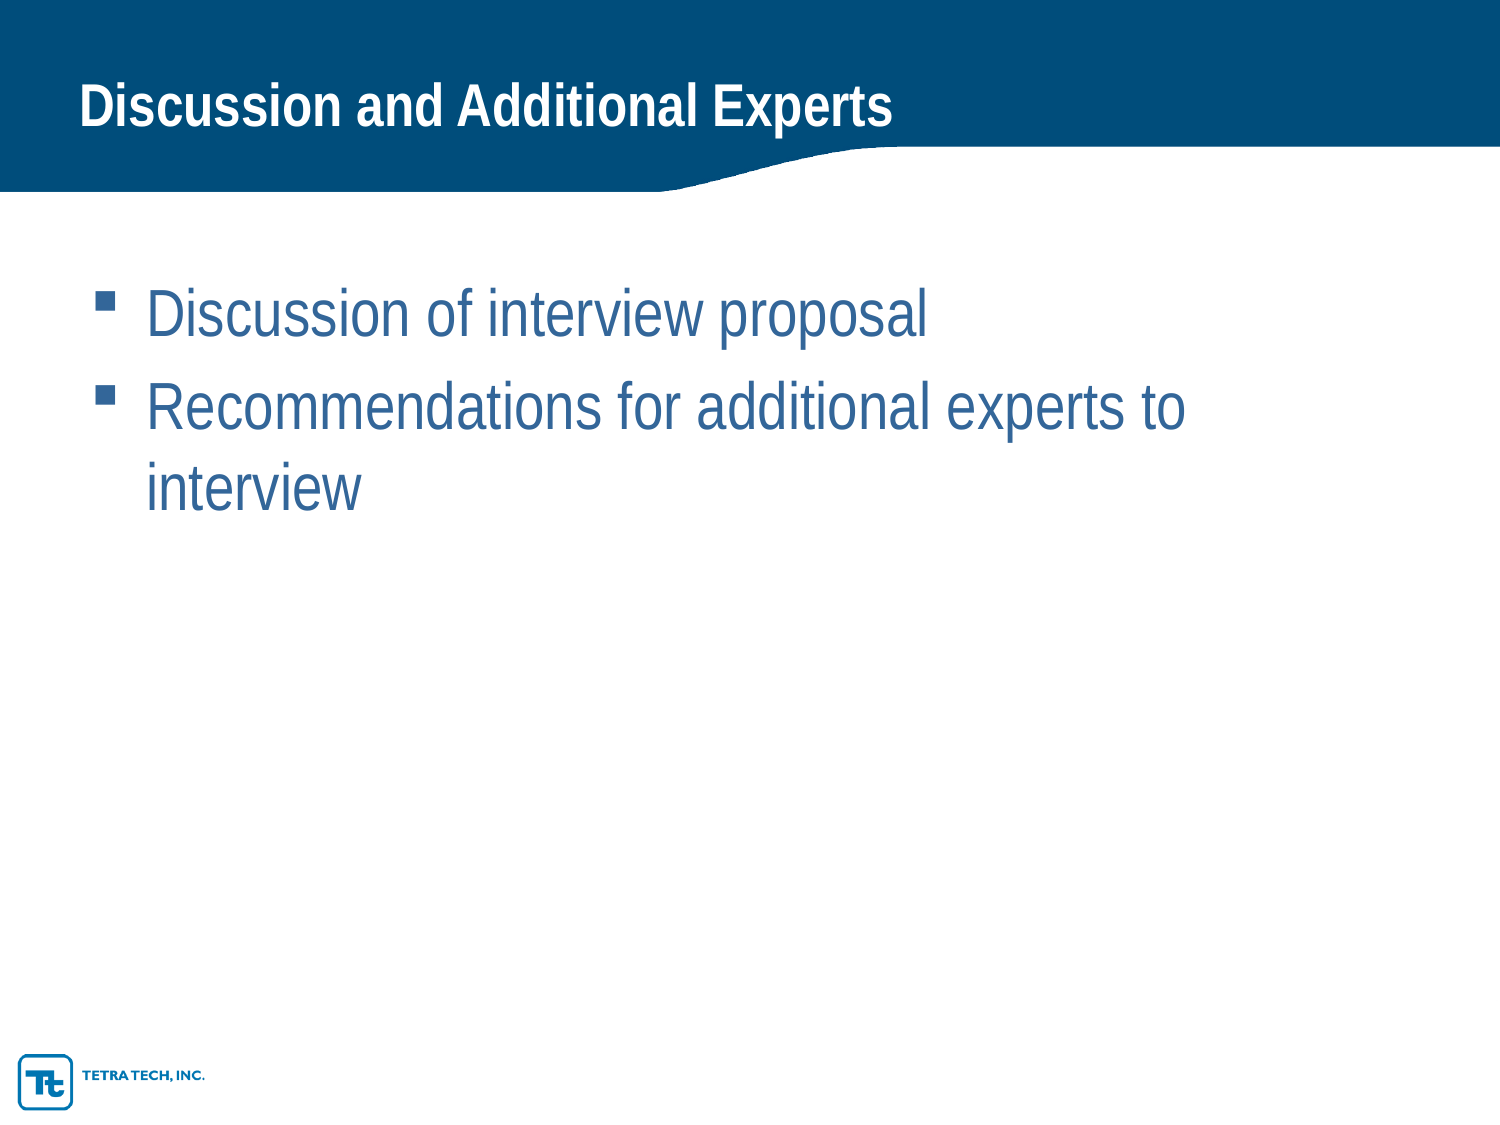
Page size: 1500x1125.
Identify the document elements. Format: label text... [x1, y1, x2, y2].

picture [16, 1050, 205, 1114]
picture [0, 0, 1500, 1000]
list Discussion of interview proposal Recommendations for additional experts to interview [74, 262, 1426, 1006]
title Discussion and Additional Experts [63, 34, 1359, 171]
